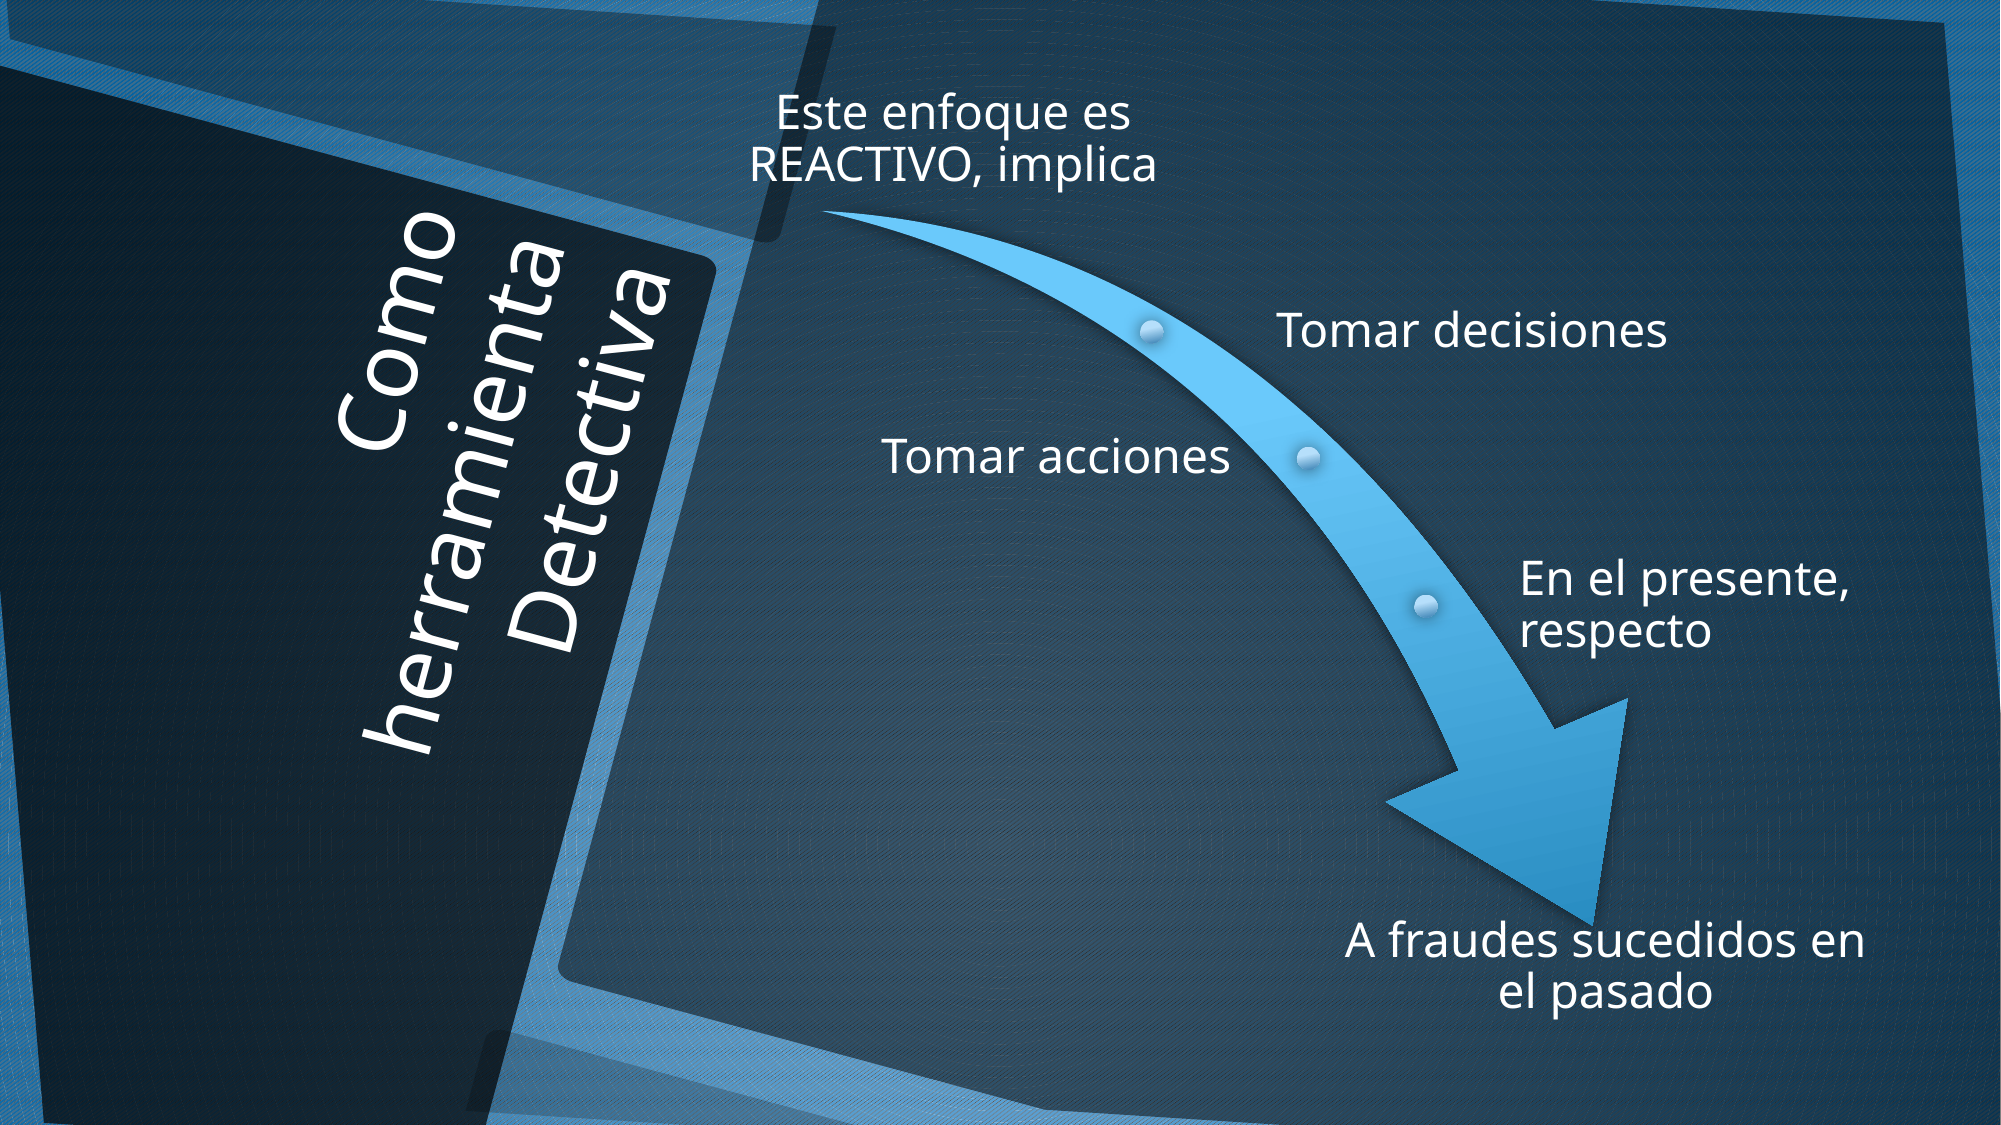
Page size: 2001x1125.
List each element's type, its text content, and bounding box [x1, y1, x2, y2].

title Como herramienta Detectiva [128, 169, 702, 1068]
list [739, 0, 1896, 1109]
